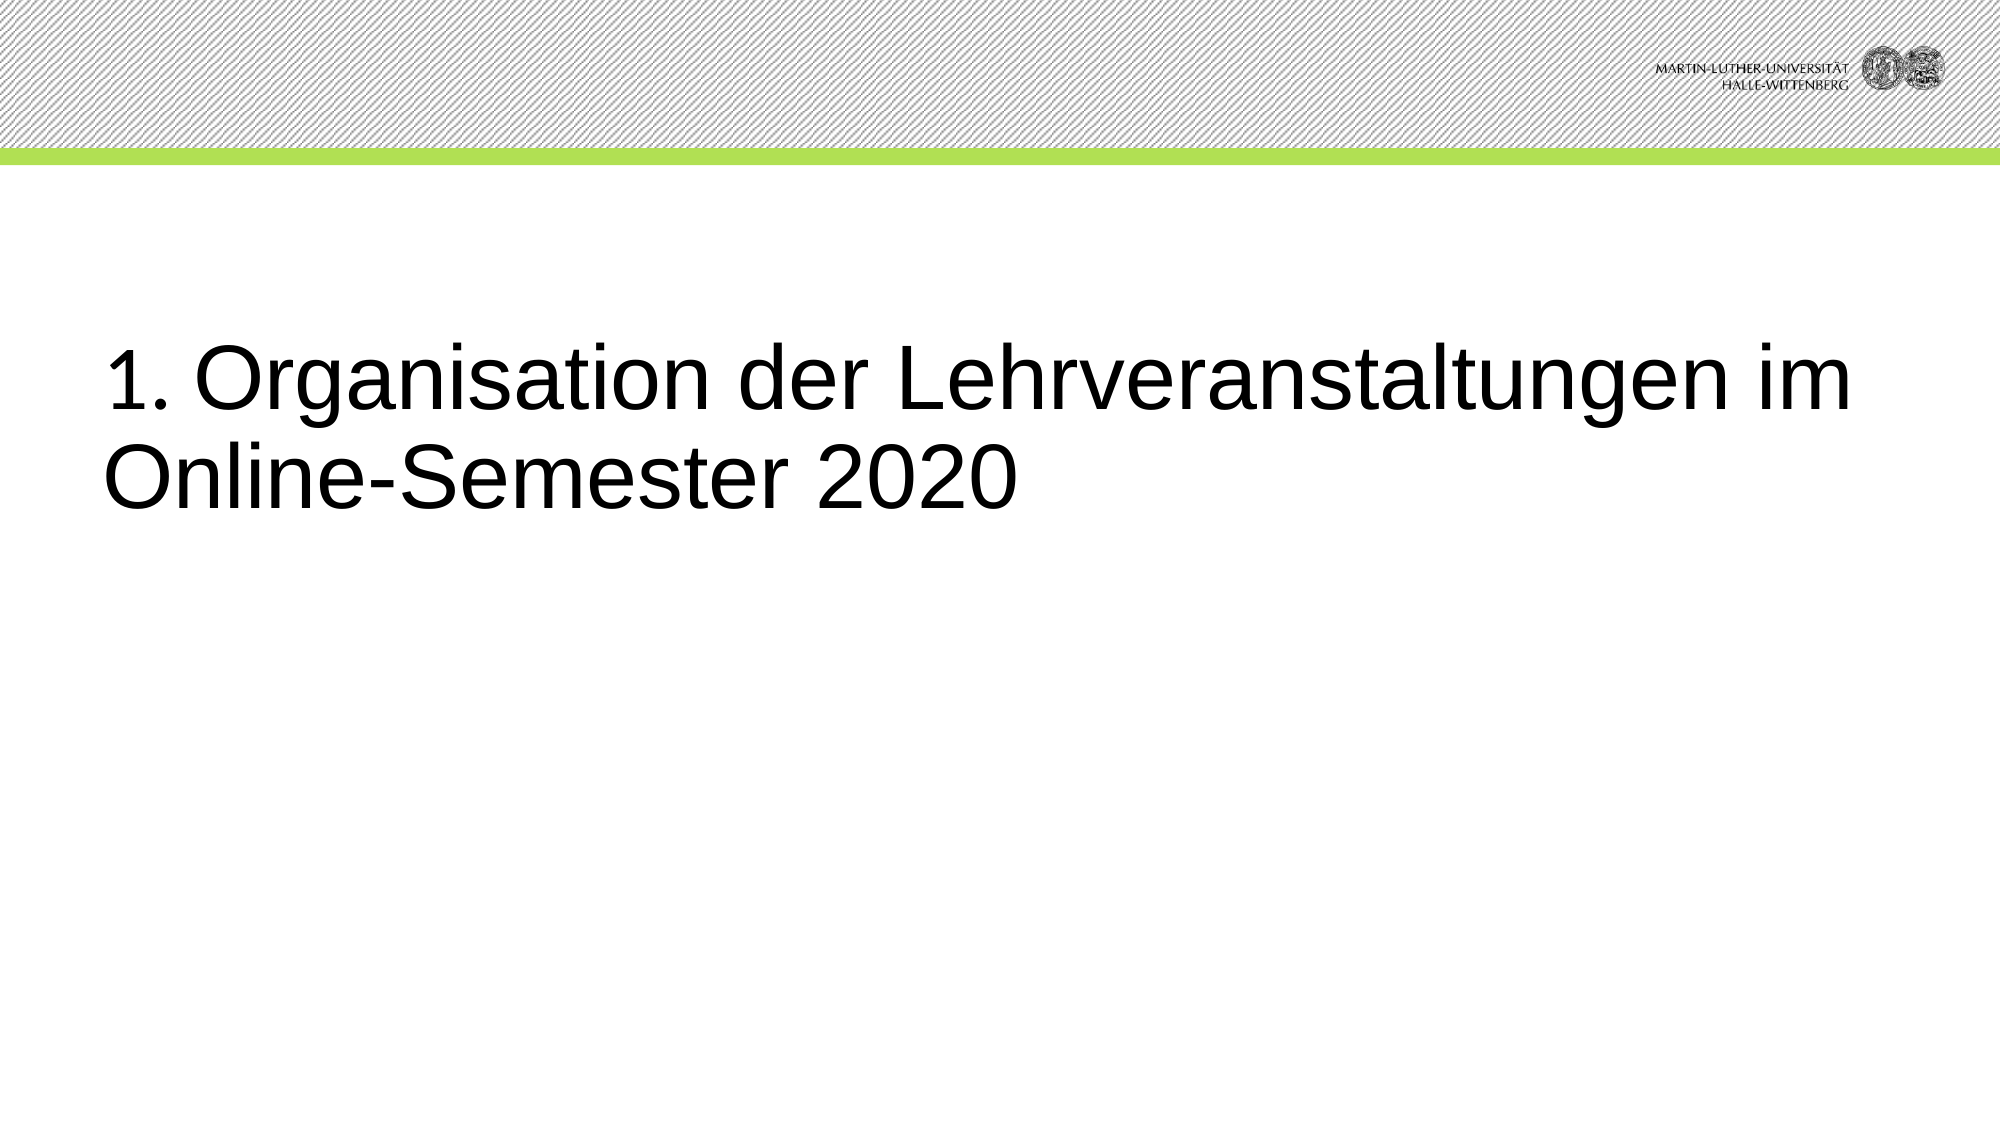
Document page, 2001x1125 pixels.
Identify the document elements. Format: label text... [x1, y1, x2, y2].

picture [0, 0, 2000, 148]
title 1. Organisation der Lehrveranstaltungen im Online-Semester 2020 [102, 244, 1876, 615]
